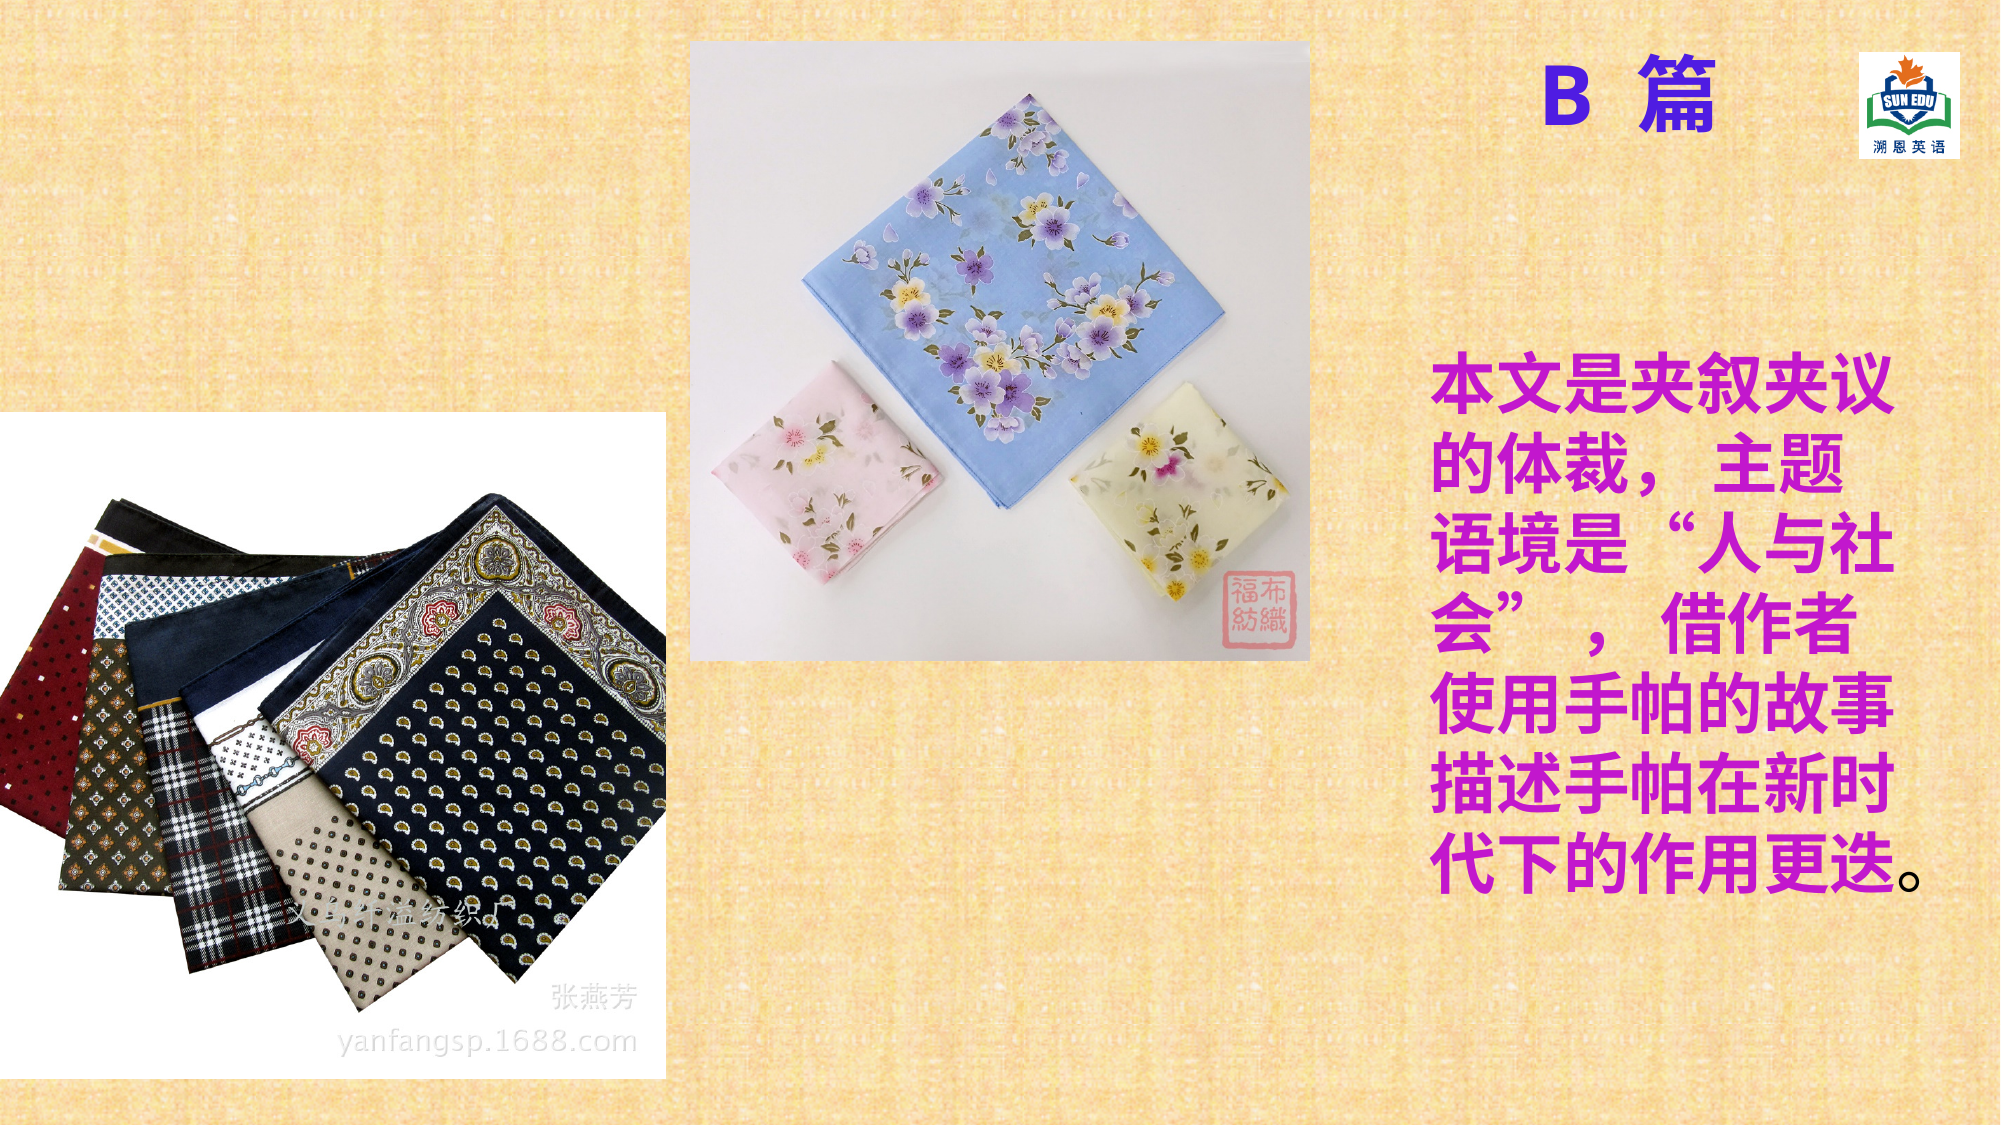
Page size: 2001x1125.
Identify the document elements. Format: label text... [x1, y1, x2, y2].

text_box B 篇 本文是夹叙夹议的体裁， 主题语境是“人与社会” ， 借作者使用手帕的故事描述手帕在新时代下的作用更迭。 [1414, 34, 1924, 1089]
picture [0, 0, 2001, 1125]
